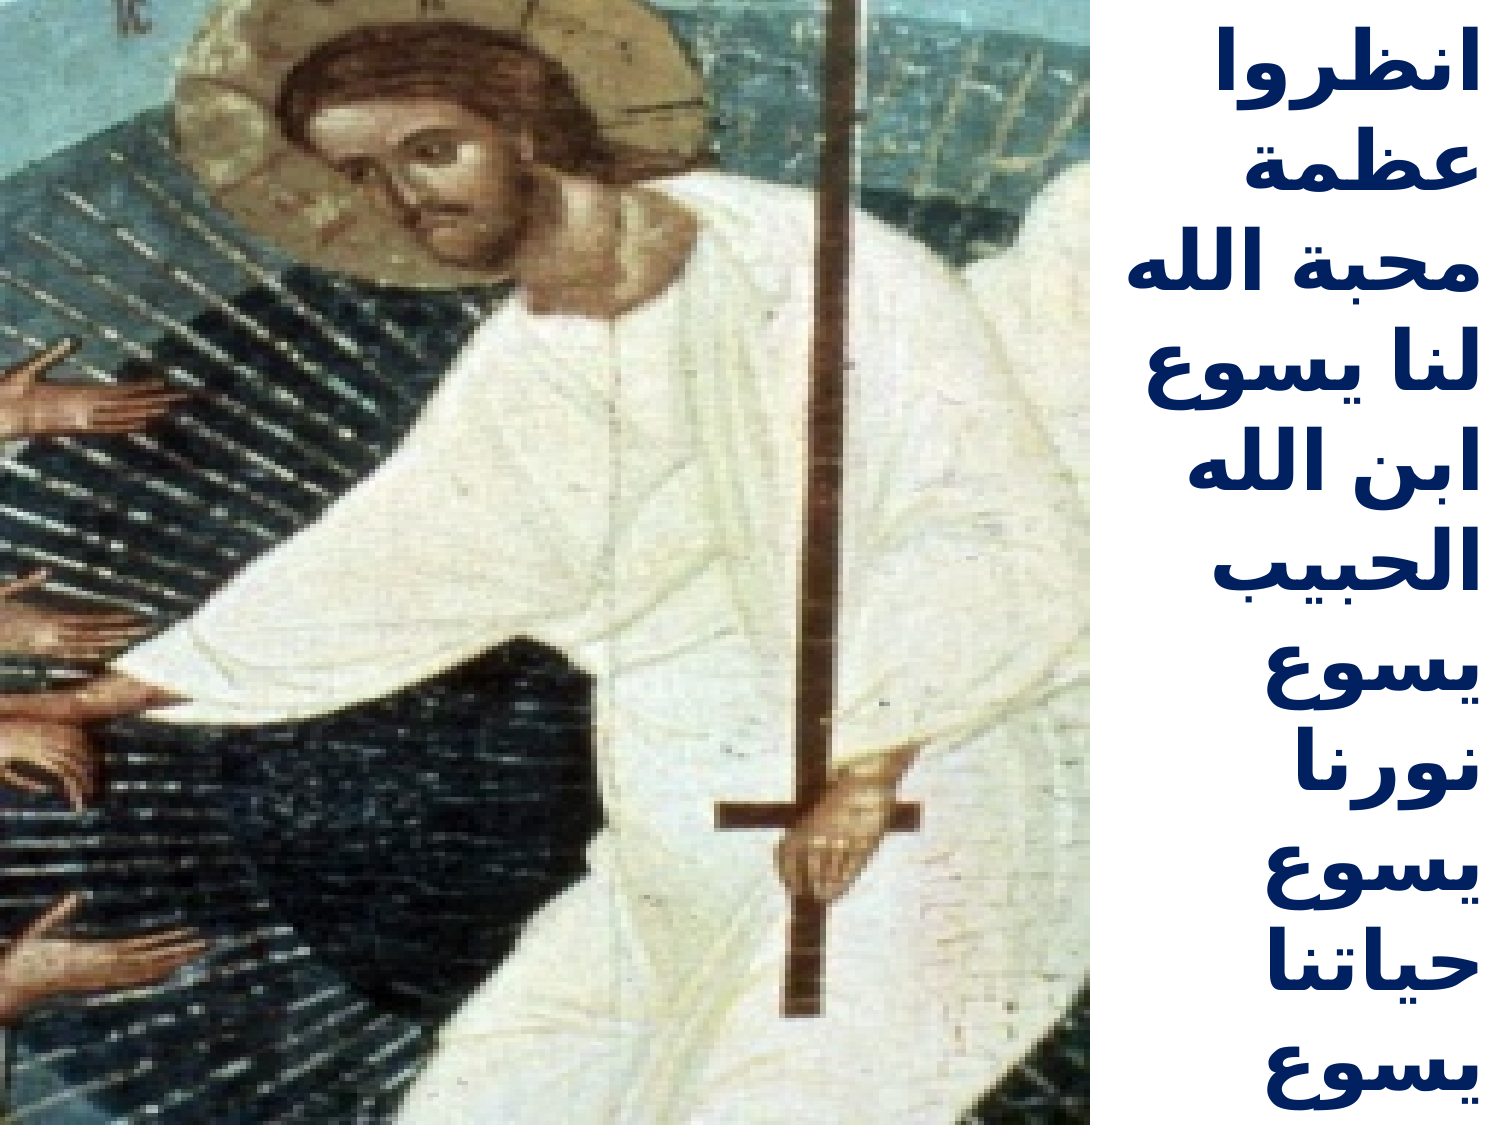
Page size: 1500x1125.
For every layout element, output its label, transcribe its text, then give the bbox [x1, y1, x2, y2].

text_box انظروا عظمة محبة الله لنا يسوع ابن الله الحبيب يسوع نورنا يسوع حياتنا يسوع هبة الله يسوع الذي يقودنا الى الآب [1101, 0, 1500, 1125]
picture [0, 0, 1091, 1125]
